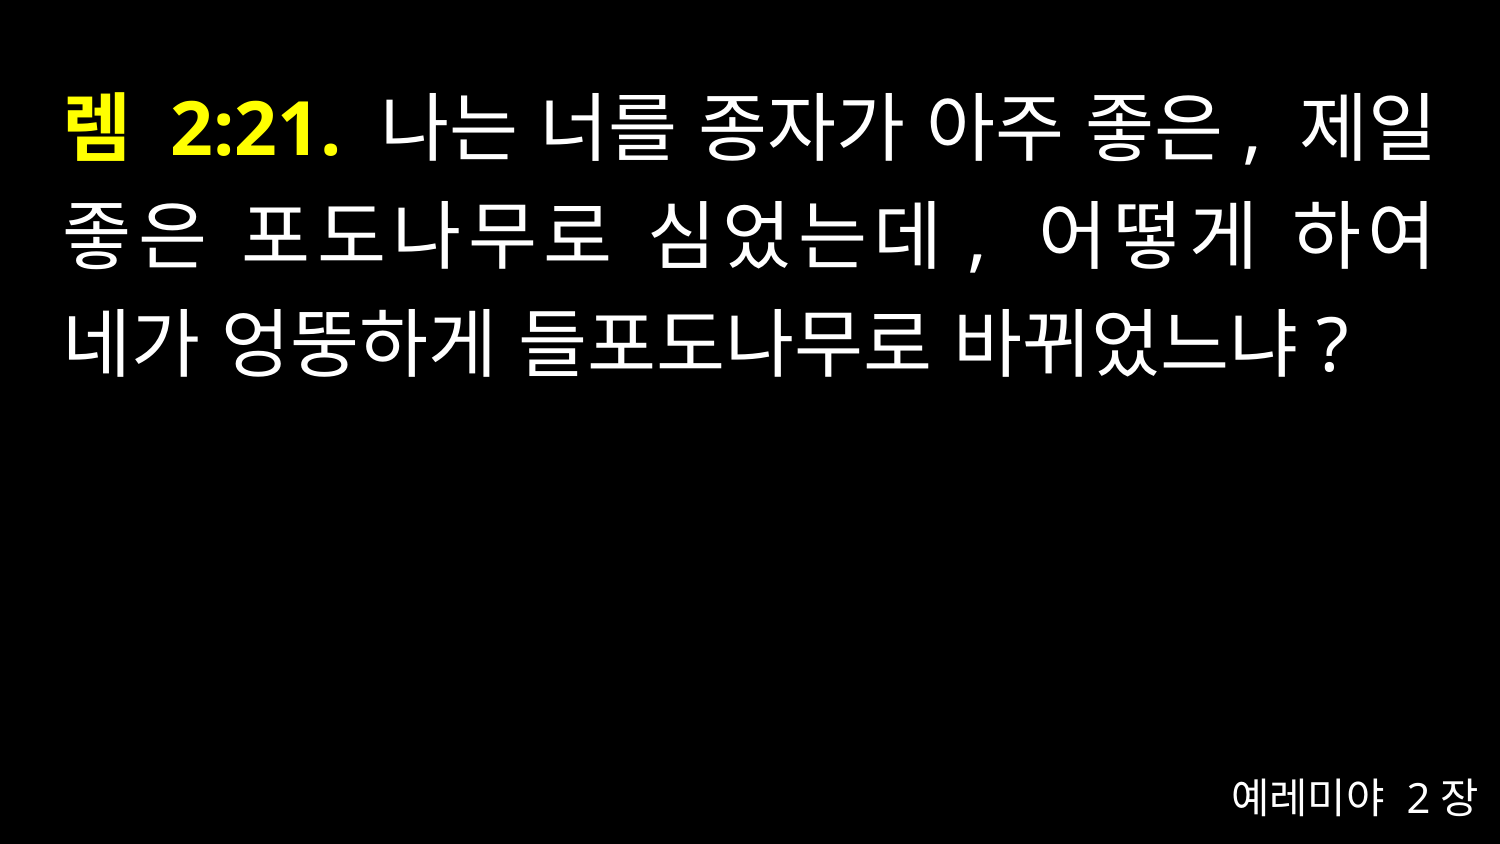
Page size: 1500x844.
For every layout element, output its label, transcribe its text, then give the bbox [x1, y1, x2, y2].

subtitle 예레미야 2장 [916, 770, 1500, 844]
title 렘 2:21. 나는 너를 종자가 아주 좋은, 제일 좋은 포도나무로 심었는데, 어떻게 하여 네가 엉뚱하게 들포도나무로 바뀌었느냐? [0, 0, 1500, 844]
